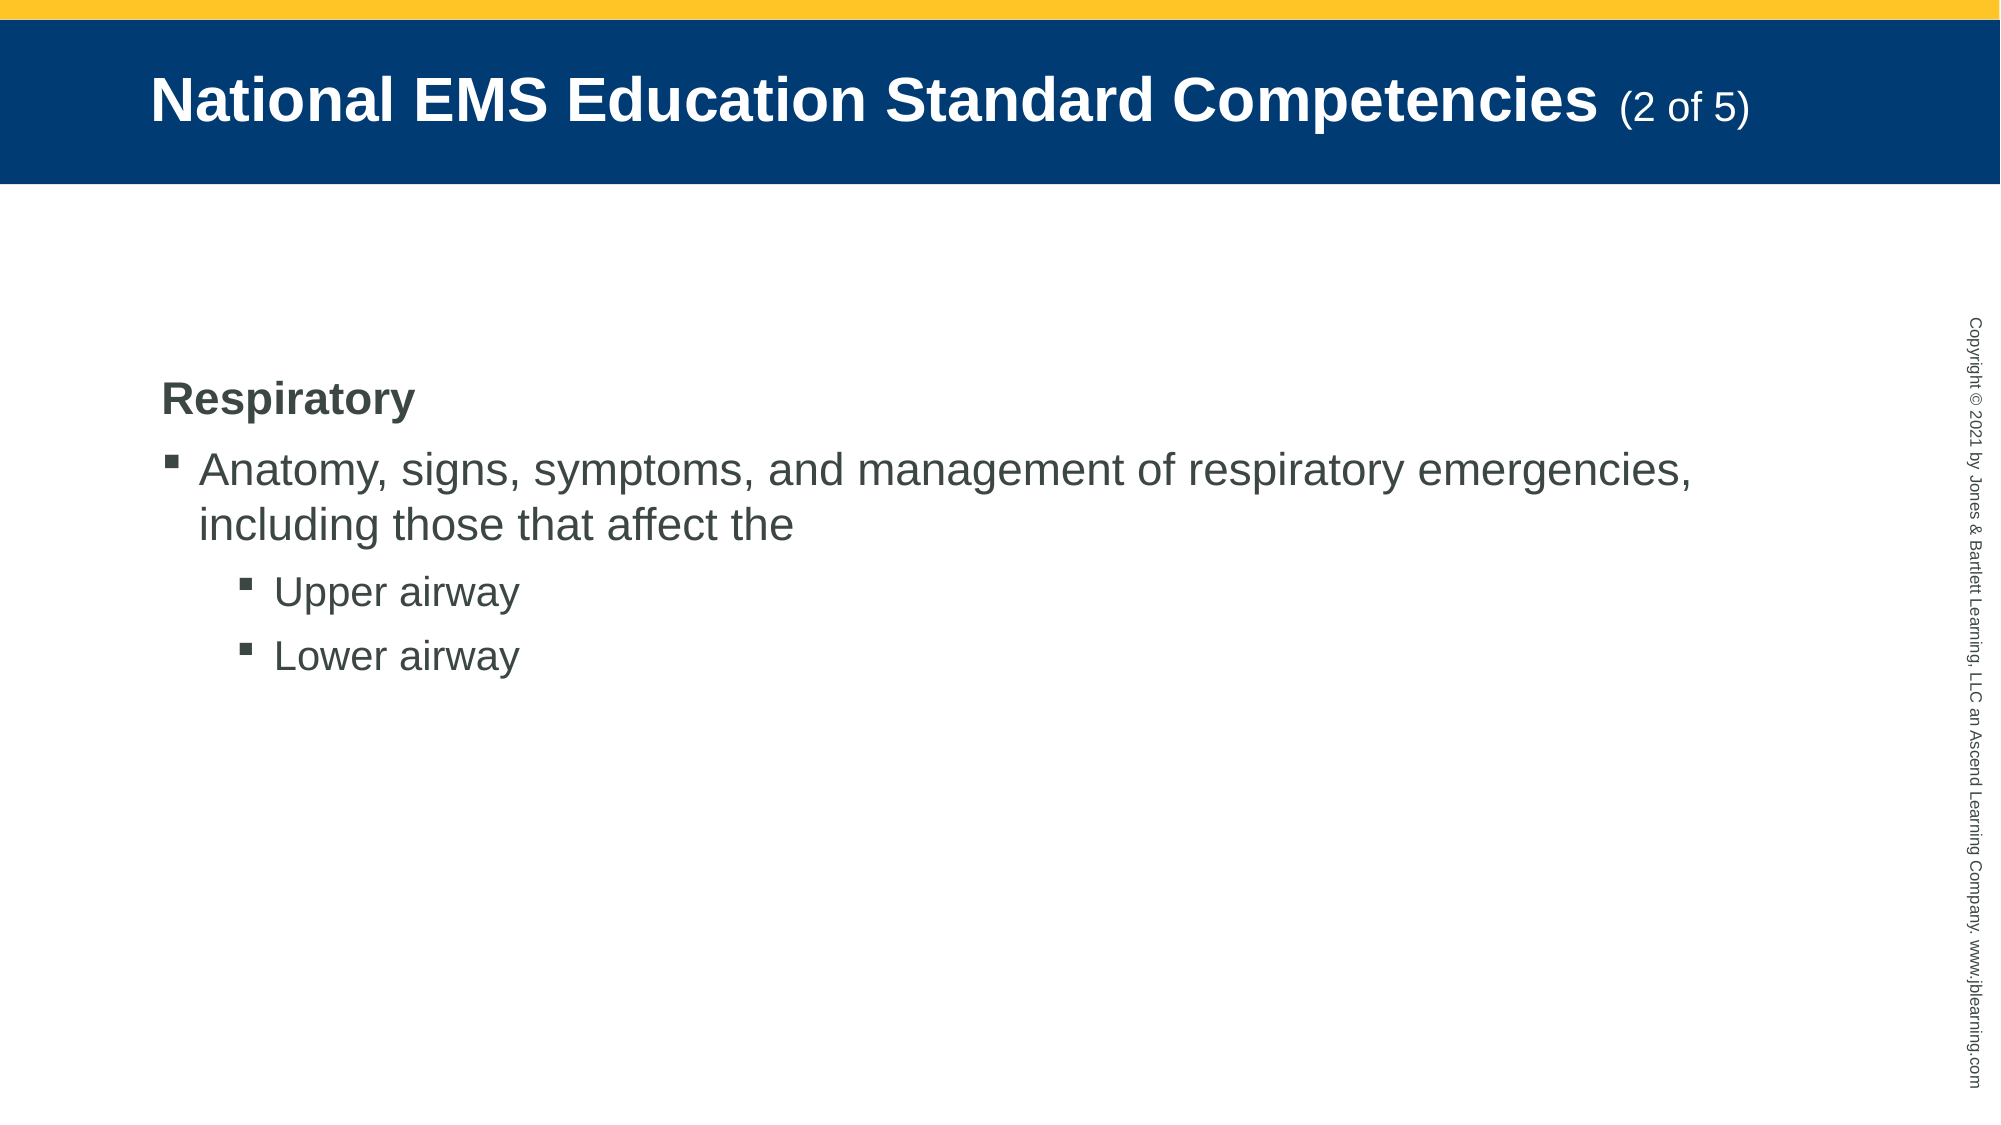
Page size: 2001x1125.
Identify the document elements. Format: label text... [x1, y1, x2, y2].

title National EMS Education Standard Competencies (2 of 5) [0, 19, 2000, 185]
list Respiratory Anatomy, signs, symptoms, and management of respiratory emergencies, including those that affect the Upper airway Lower airway [146, 361, 1859, 1016]
